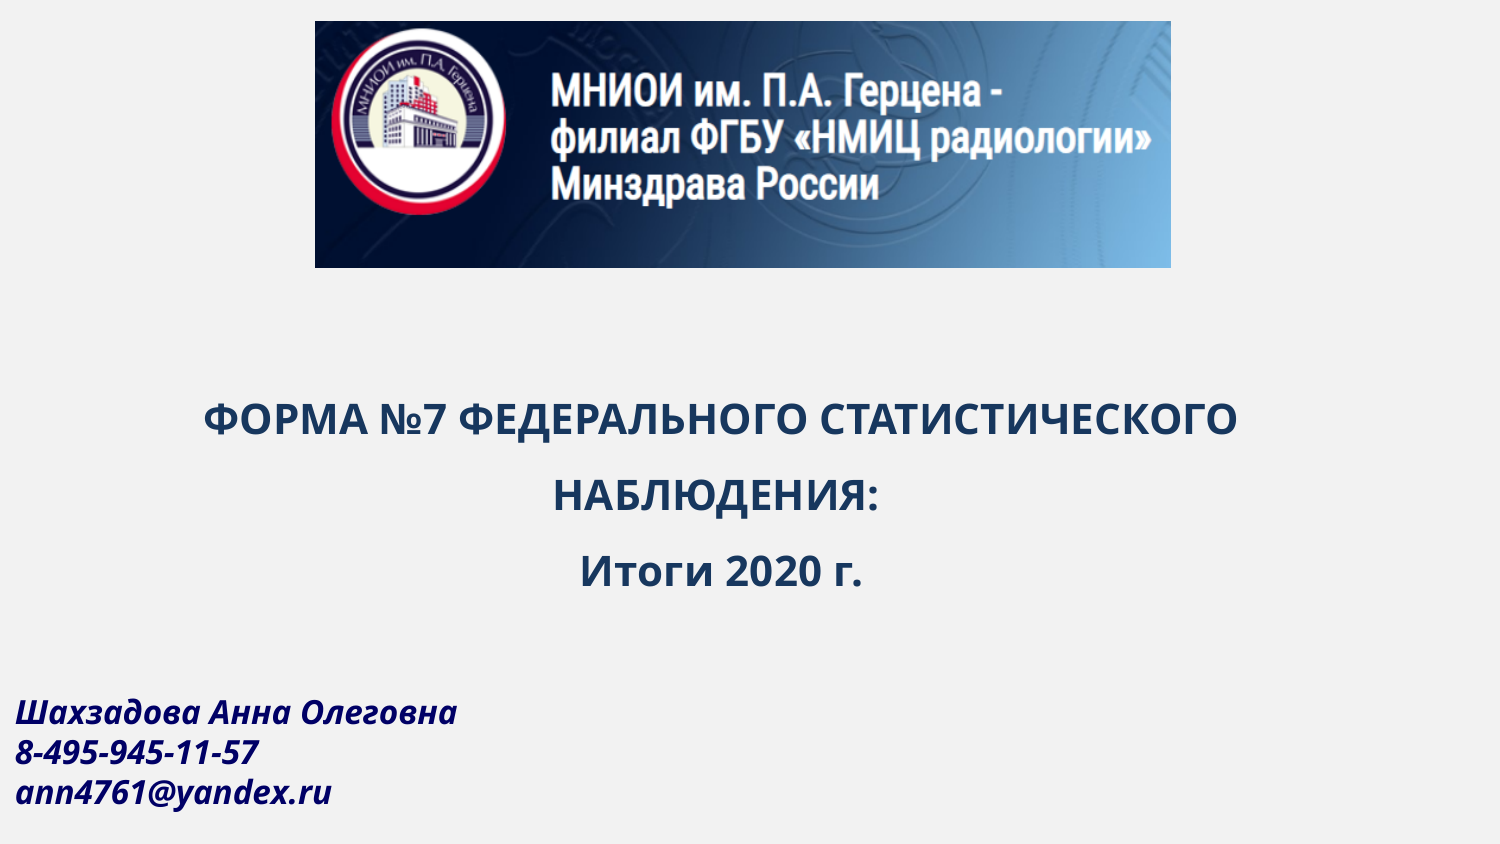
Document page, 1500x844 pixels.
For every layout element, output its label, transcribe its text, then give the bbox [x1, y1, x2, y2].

picture [315, 21, 1171, 268]
text_box Шахзадова Анна Олеговна 8-495-945-11-57 ann4761@yandex.ru [0, 676, 1500, 827]
title ФОРМА №7 ФЕДЕРАЛЬНОГО СТАТИСТИЧЕСКОГО НАБЛЮДЕНИЯ: Итоги 2020 г. [82, 267, 1362, 624]
